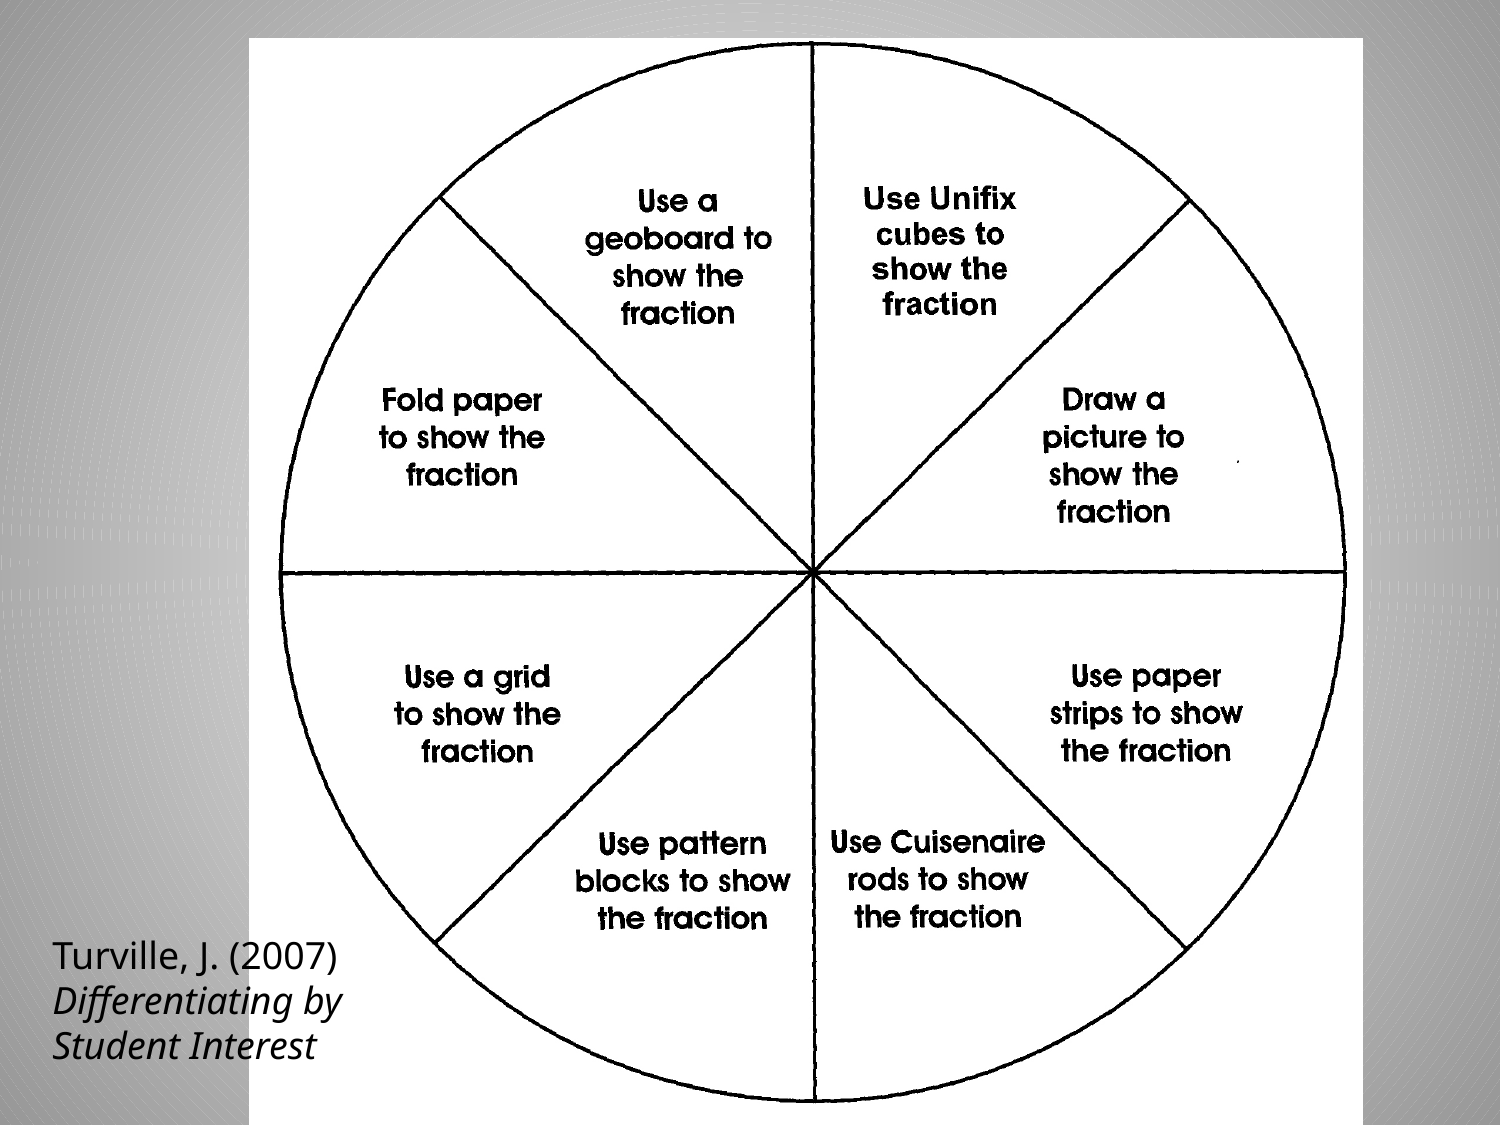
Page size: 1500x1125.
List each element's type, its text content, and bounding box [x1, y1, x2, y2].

text_box Turville, J. (2007) Differentiating by Student Interest [37, 924, 244, 1075]
picture [249, 37, 1363, 1125]
